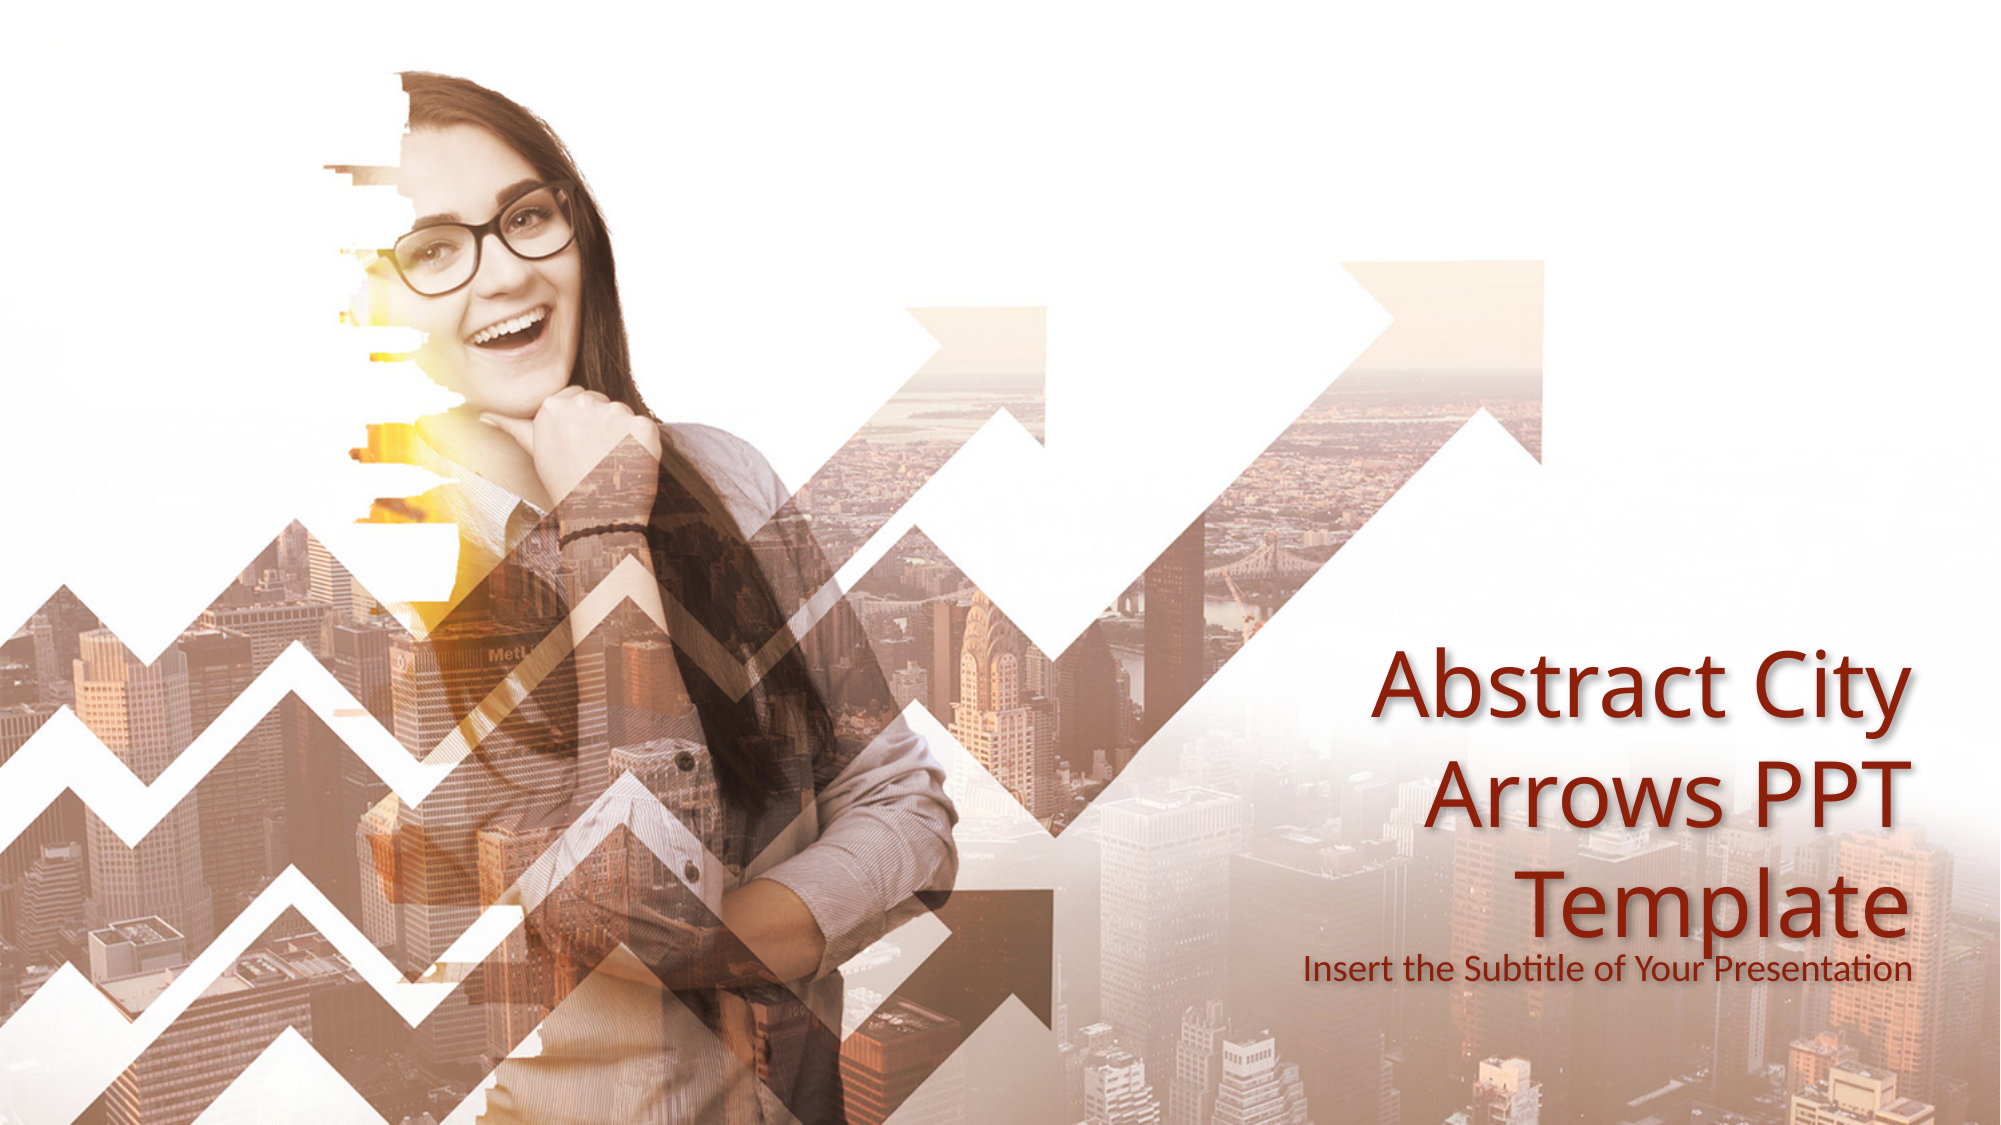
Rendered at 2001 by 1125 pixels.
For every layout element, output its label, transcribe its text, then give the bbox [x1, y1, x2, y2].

text_box Abstract City Arrows PPT Template [1125, 618, 1928, 934]
picture [0, 0, 2001, 1125]
text_box Insert the Subtitle of Your Presentation [1125, 934, 1928, 997]
